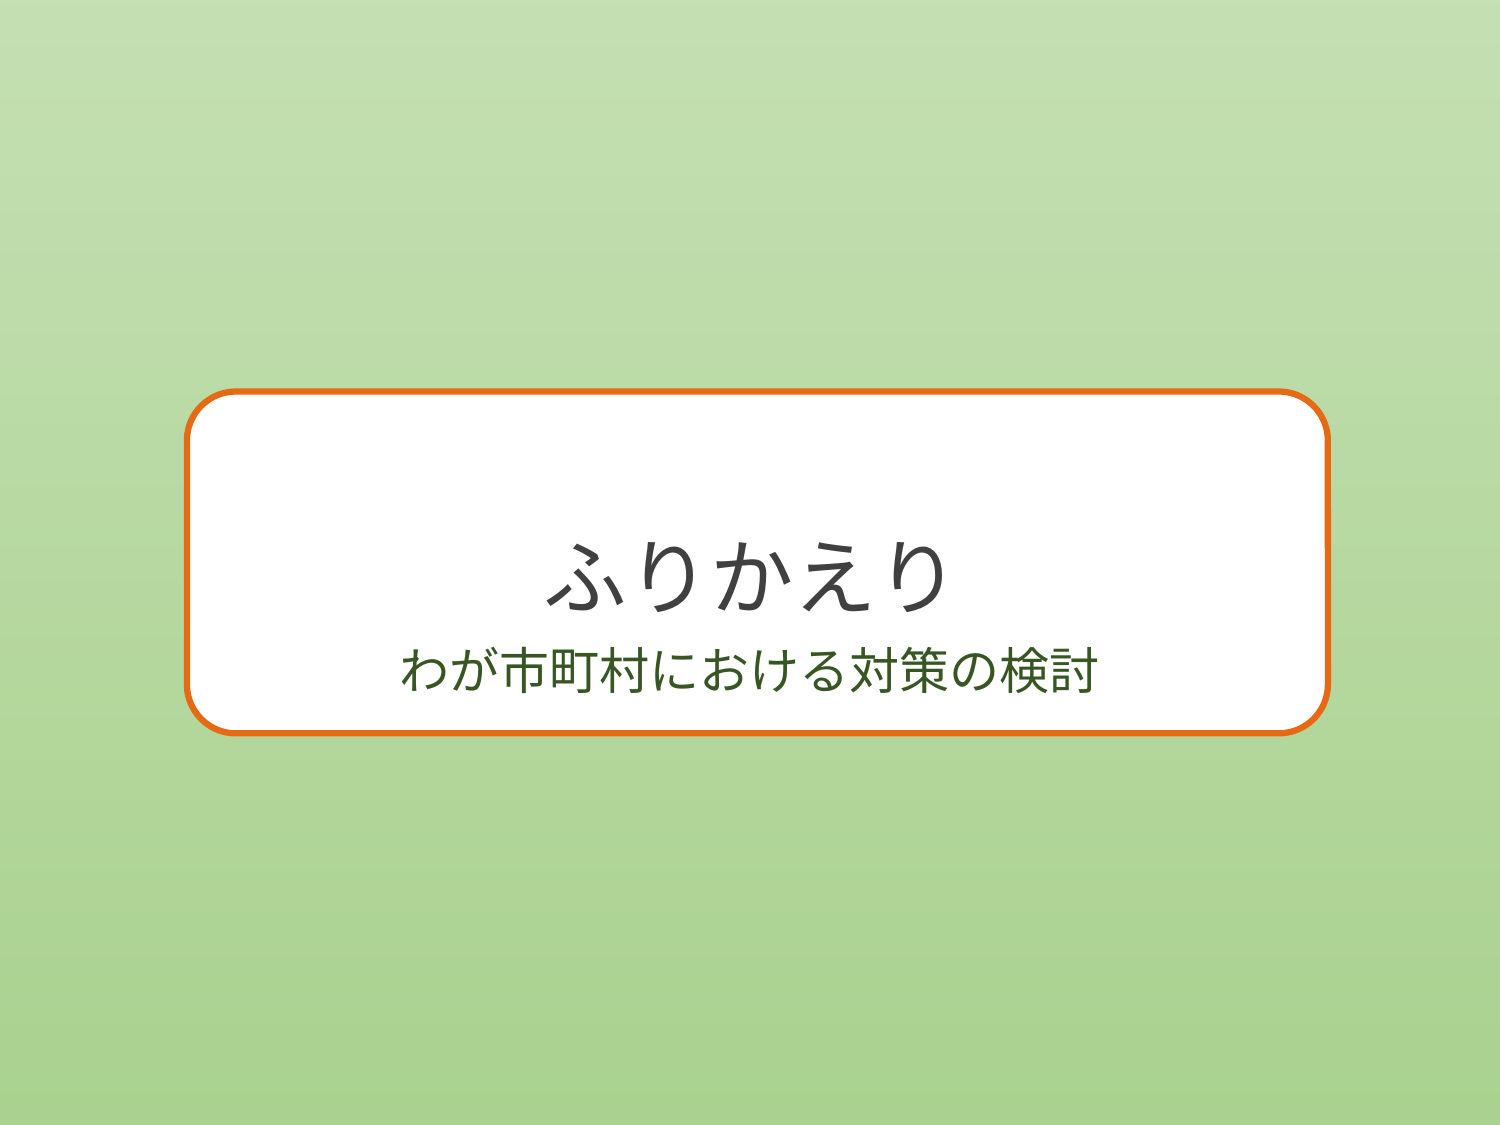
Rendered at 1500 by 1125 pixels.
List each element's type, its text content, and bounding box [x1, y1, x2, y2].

text_box わが市町村における対策の検討 [137, 631, 1361, 707]
title ふりかえり [104, 455, 1400, 675]
